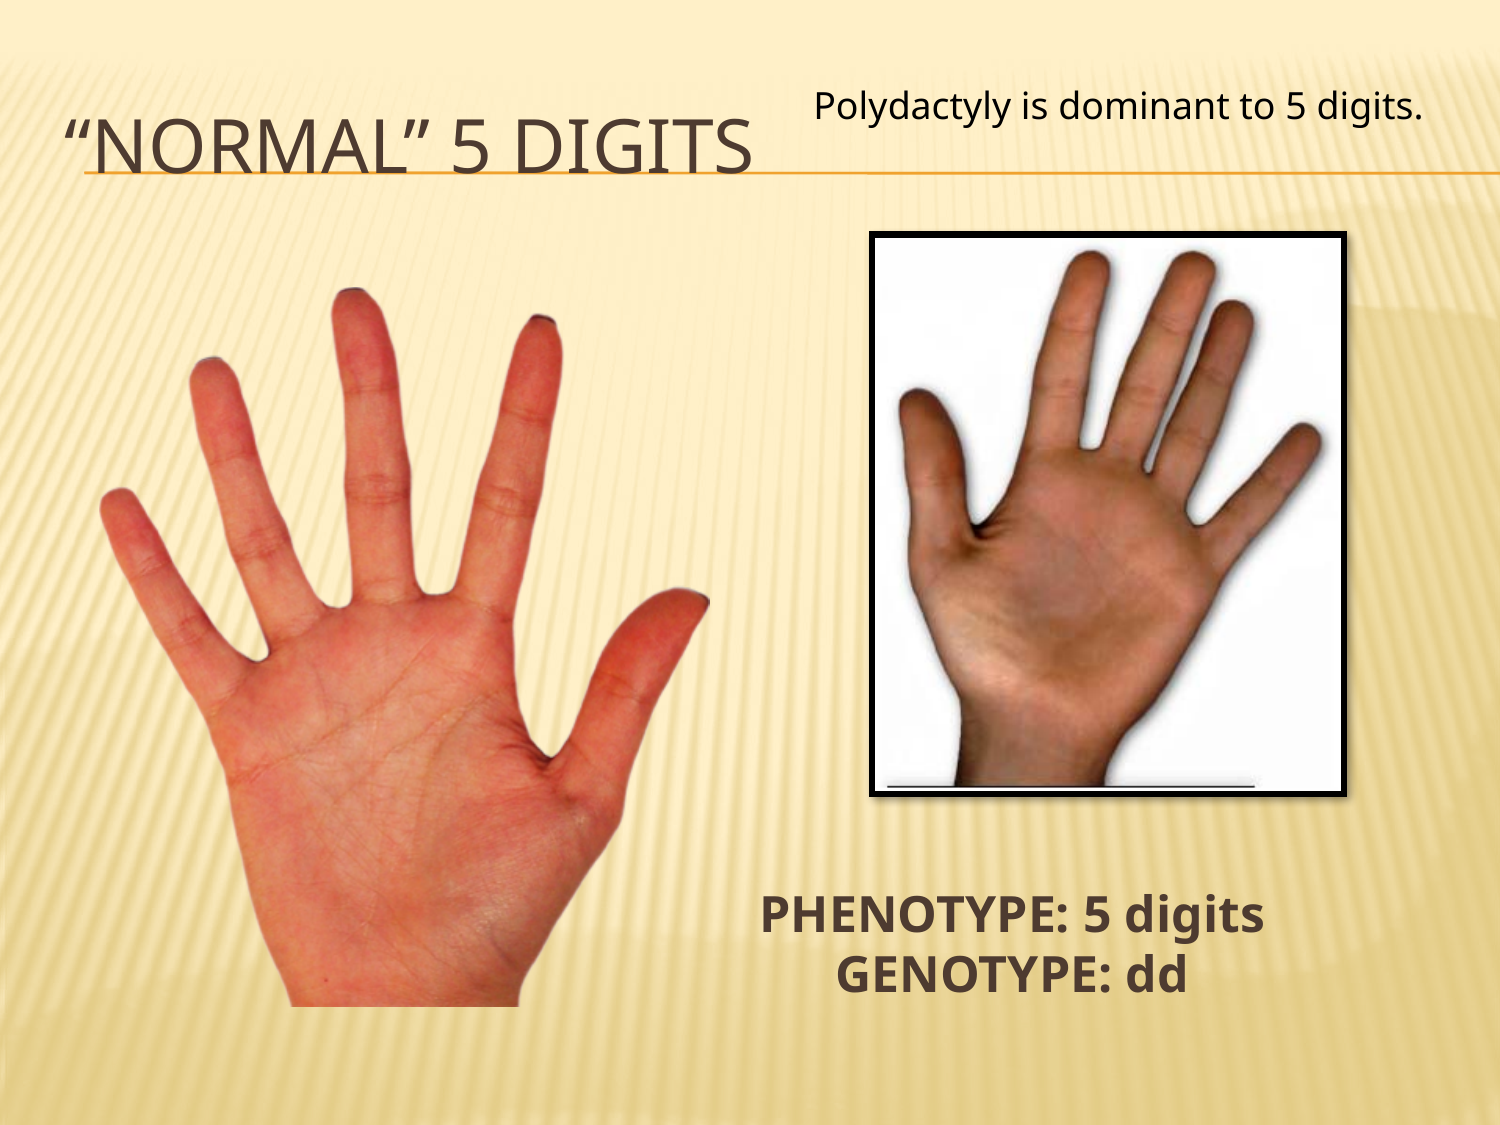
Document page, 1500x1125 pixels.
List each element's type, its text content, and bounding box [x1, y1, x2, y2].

title “normal” 5 digits [50, 75, 1475, 213]
picture [99, 287, 710, 1007]
text_box PHENOTYPE: 5 digits GENOTYPE: dd [717, 874, 1388, 1010]
picture [874, 237, 1341, 791]
text_box Polydactyly is dominant to 5 digits. [798, 74, 1440, 135]
